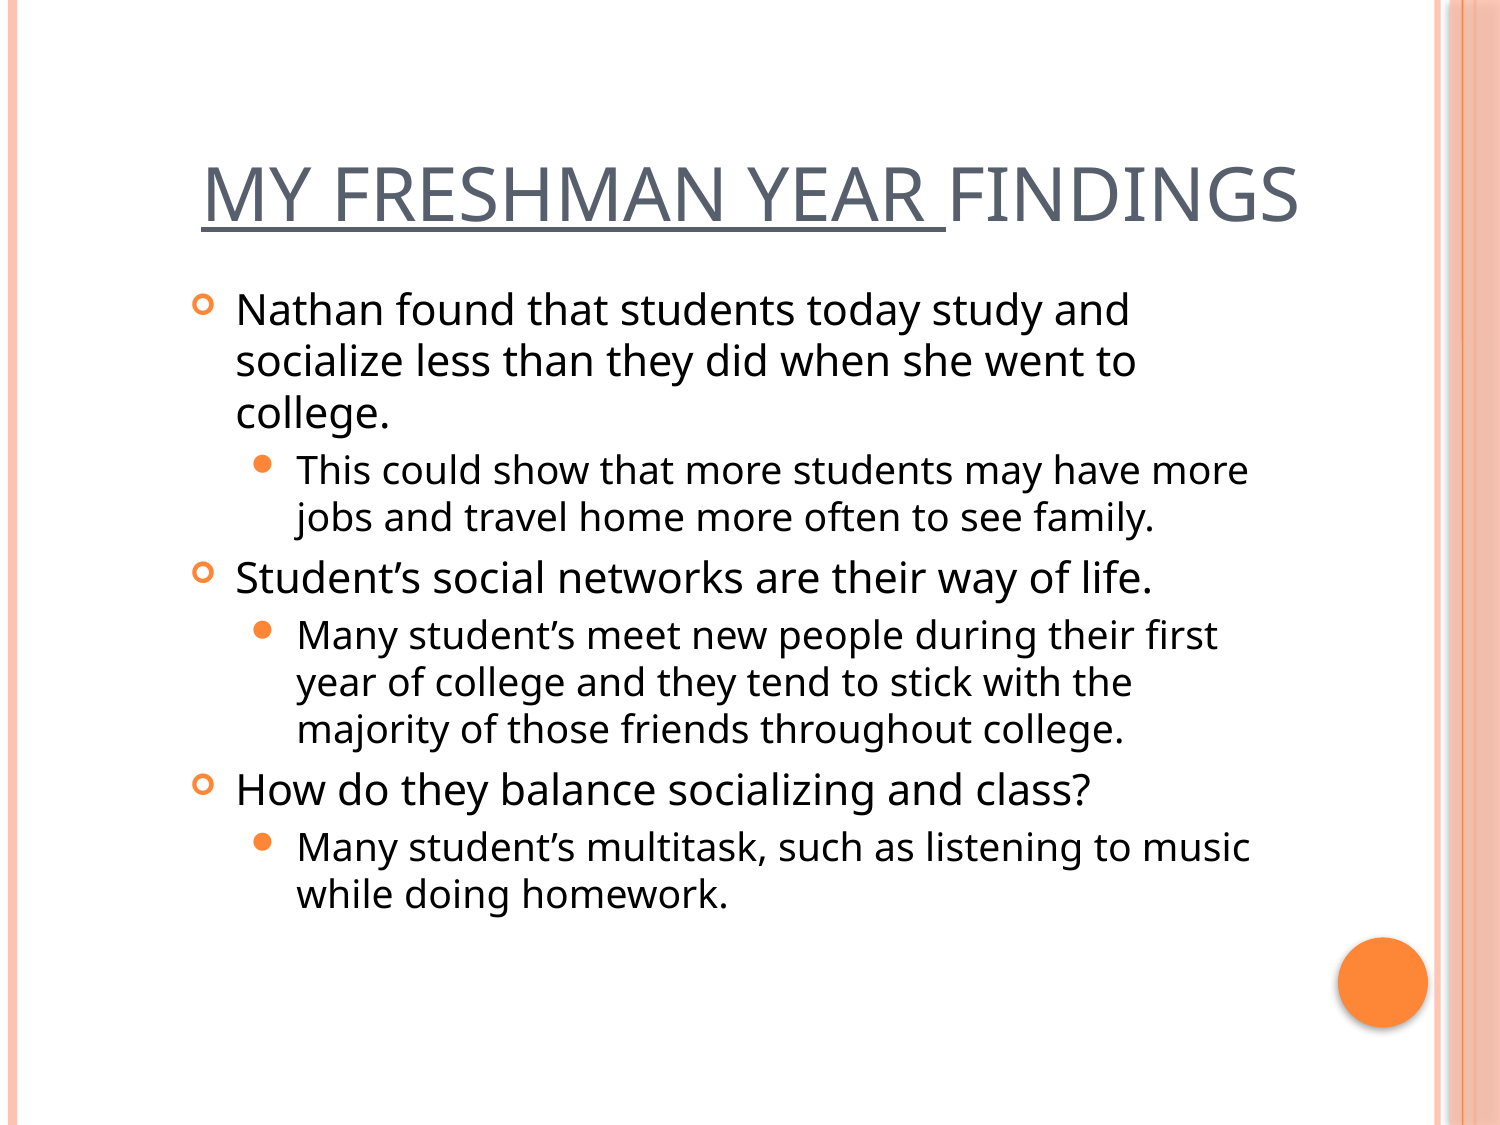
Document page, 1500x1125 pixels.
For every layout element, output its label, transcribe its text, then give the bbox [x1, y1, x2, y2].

list Nathan found that students today study and socialize less than they did when she went to college. This could show that more students may have more jobs and travel home more often to see family. Student’s social networks are their way of life. Many student’s meet new people during their first year of college and they tend to stick with the majority of those friends throughout college. How do they balance socializing and class? Many student’s multitask, such as listening to music while doing homework. [174, 275, 1287, 932]
title My Freshman Year Findings [174, 125, 1328, 244]
